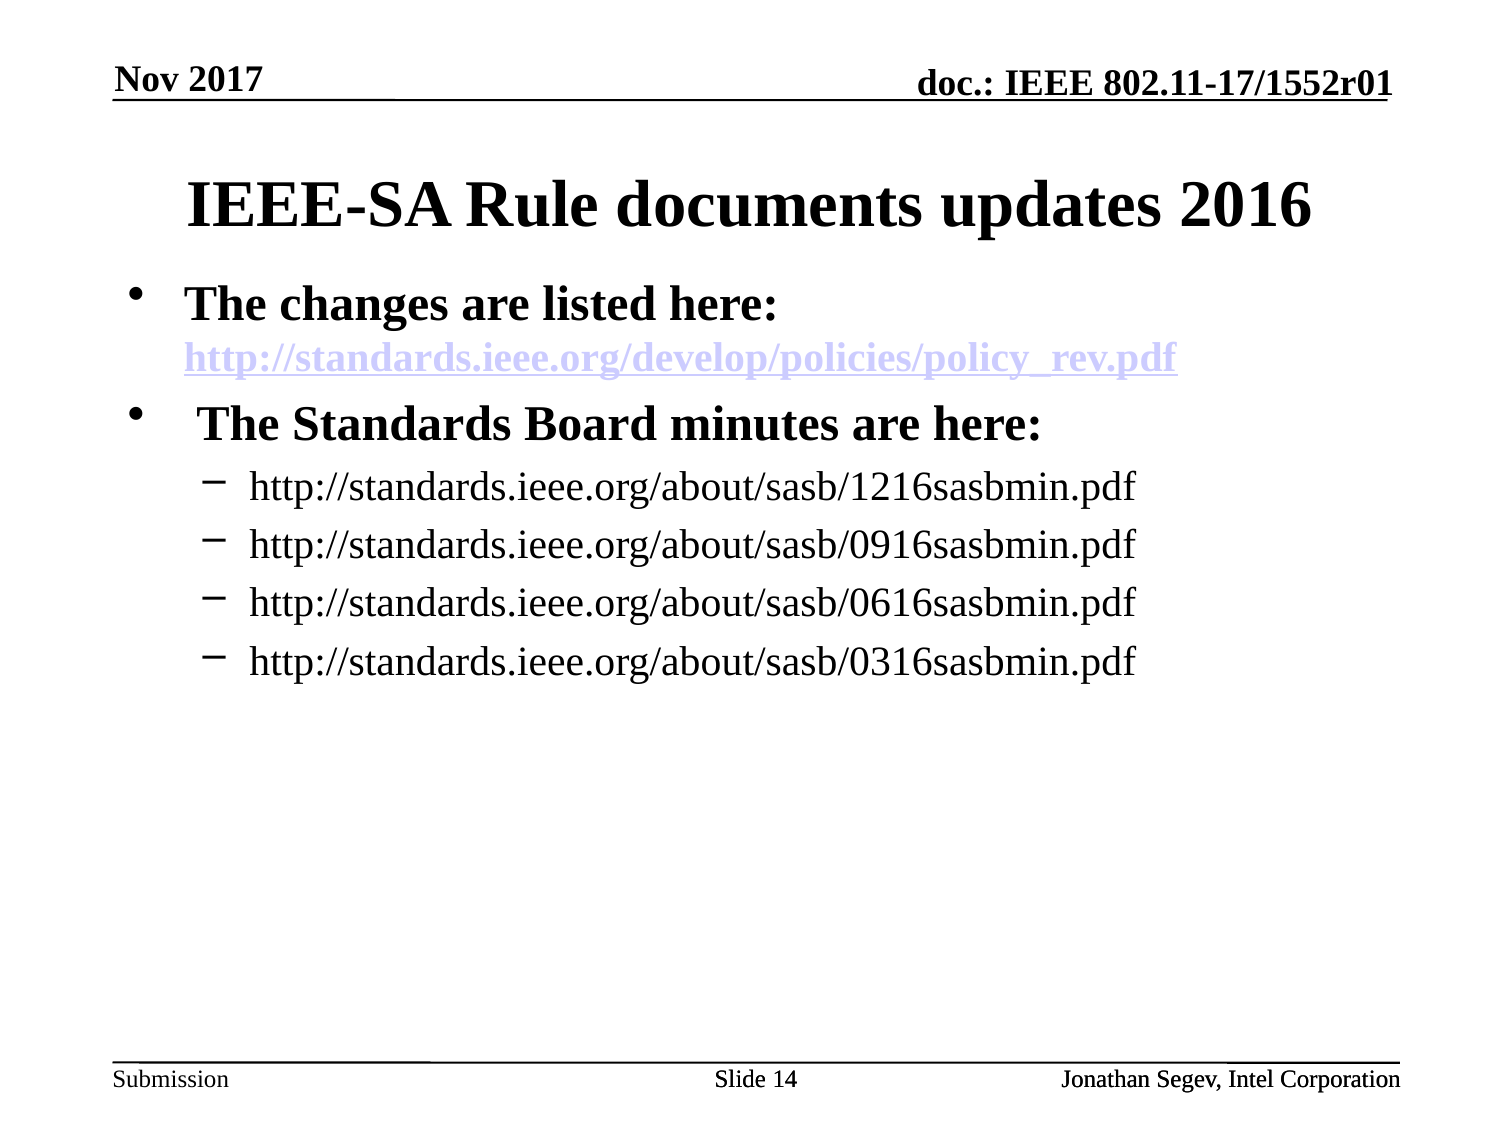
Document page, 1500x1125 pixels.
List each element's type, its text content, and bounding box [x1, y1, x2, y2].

text_box IEEE-SA Rule documents updates 2016 [112, 112, 1388, 262]
text_box Jonathan Segev, Intel Corporation [878, 1062, 1402, 1092]
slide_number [114, 54, 423, 100]
text_box Slide 14 [712, 1062, 800, 1122]
text_box The changes are listed here: http://standards.ieee.org/develop/policies/policy_rev.pdf The Standards Board minutes are here: http://standards.ieee.org/about/sasb/1216sasbmin.pdf http://standards.ieee.org/about/sasb/0916sasbmin.pdf http://standards.ieee.org/about/sasb/0616sasbmin.pdf http://standards.ieee.org/about/sasb/0316sasbmin.pdf [112, 262, 1388, 1050]
